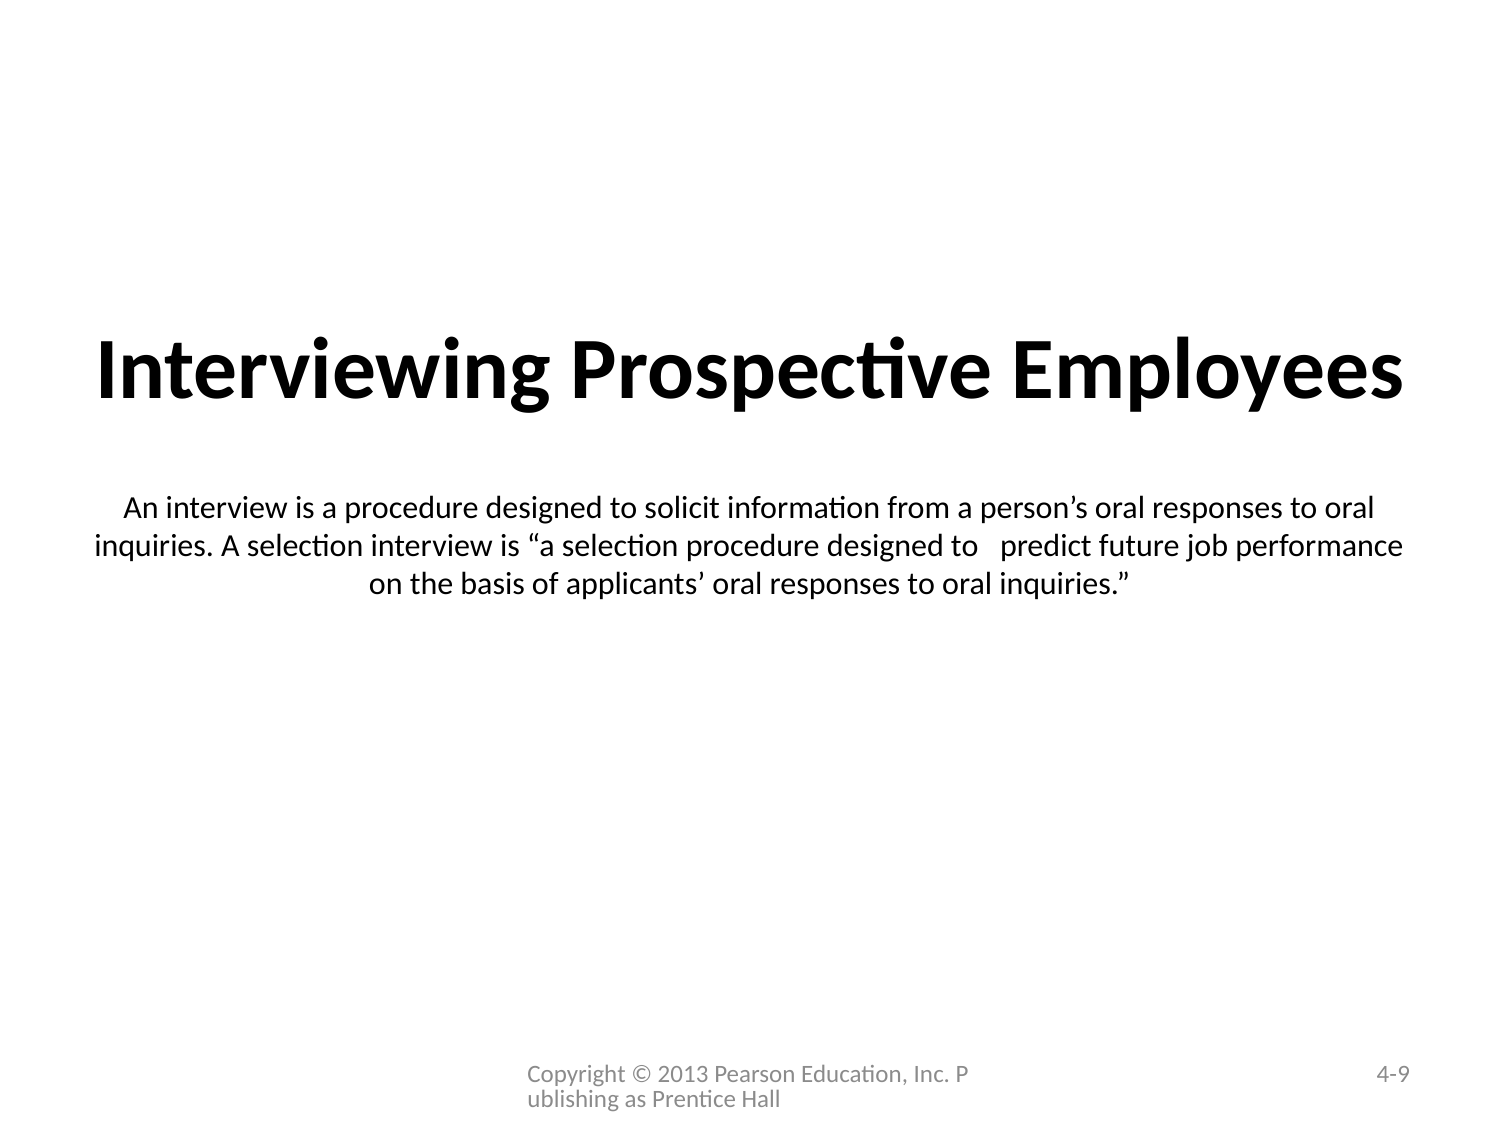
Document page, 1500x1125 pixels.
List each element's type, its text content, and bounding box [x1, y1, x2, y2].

slide_number 4-9 [1074, 1042, 1425, 1103]
footer Copyright © 2013 Pearson Education, Inc. Publishing as Prentice Hall [512, 1042, 988, 1103]
title Interviewing Prospective Employees An interview is a procedure designed to solicit information from a person’s oral responses to oral inquiries. A selection interview is “a selection procedure designed to predict future job performance on the basis of applicants’ oral responses to oral inquiries.” [75, 262, 1425, 755]
